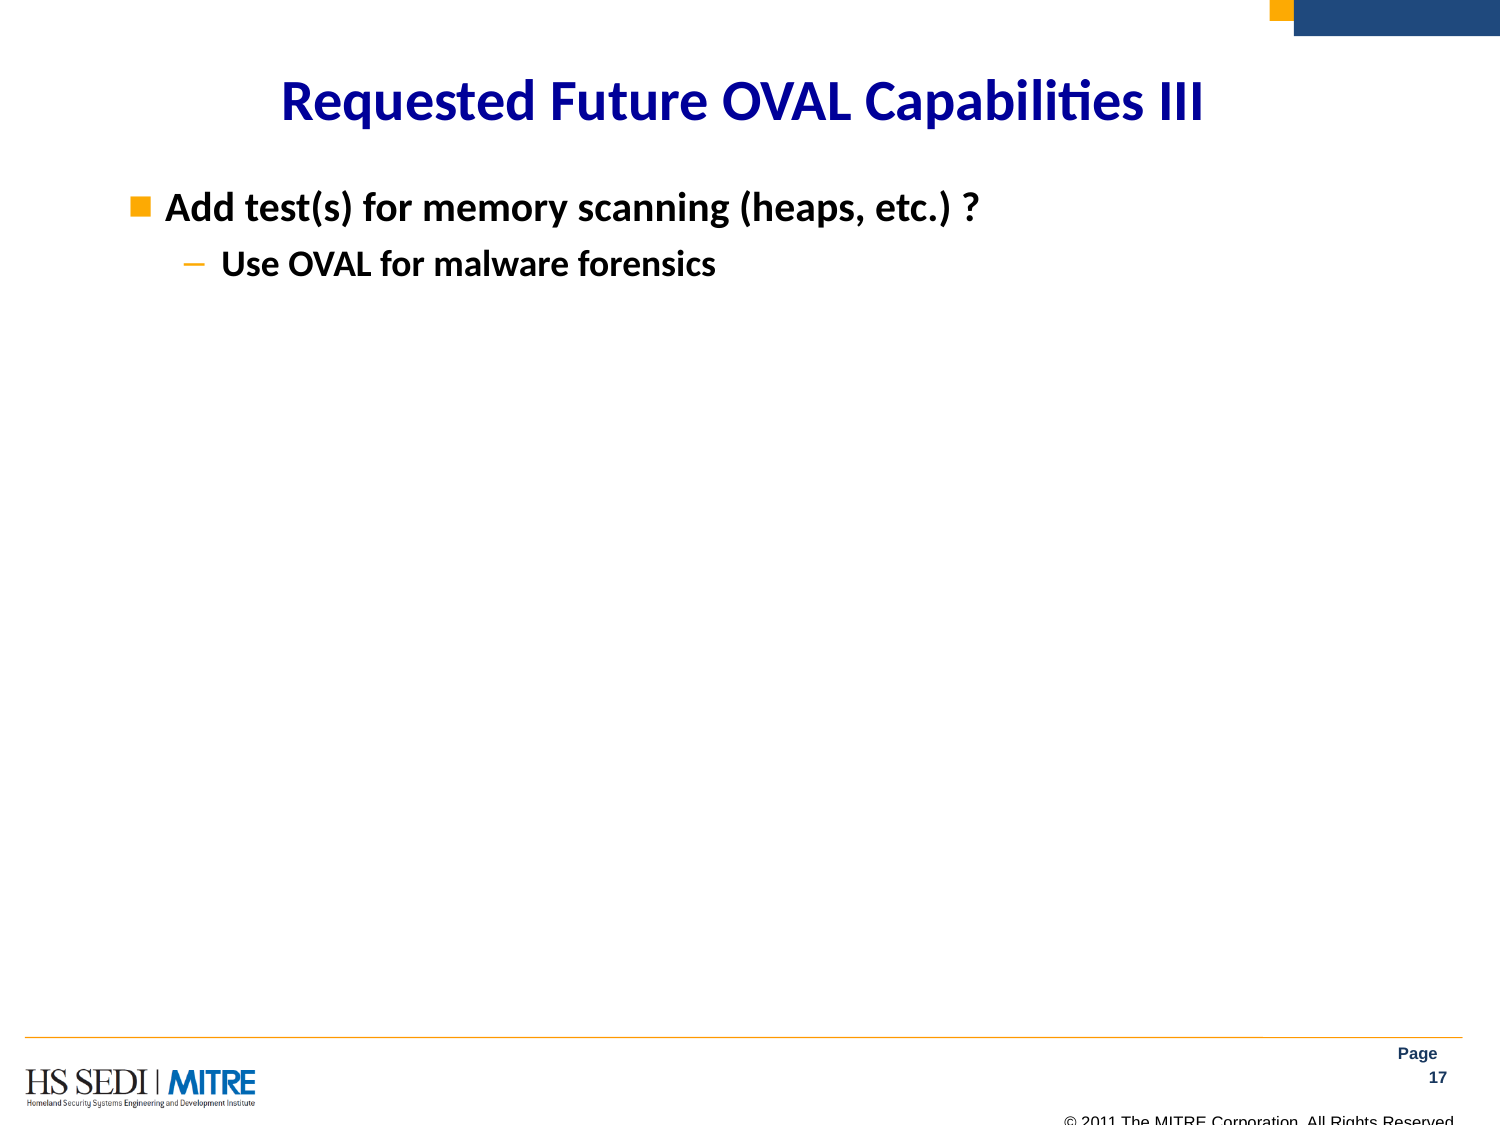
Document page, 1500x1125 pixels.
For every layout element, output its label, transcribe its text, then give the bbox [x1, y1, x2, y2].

slide_number Page 17 [1374, 1049, 1463, 1076]
title Requested Future OVAL Capabilities III [43, 62, 1457, 151]
picture [20, 1058, 271, 1122]
list Add test(s) for memory scanning (heaps, etc.) ? Use OVAL for malware forensics [112, 180, 1387, 1024]
